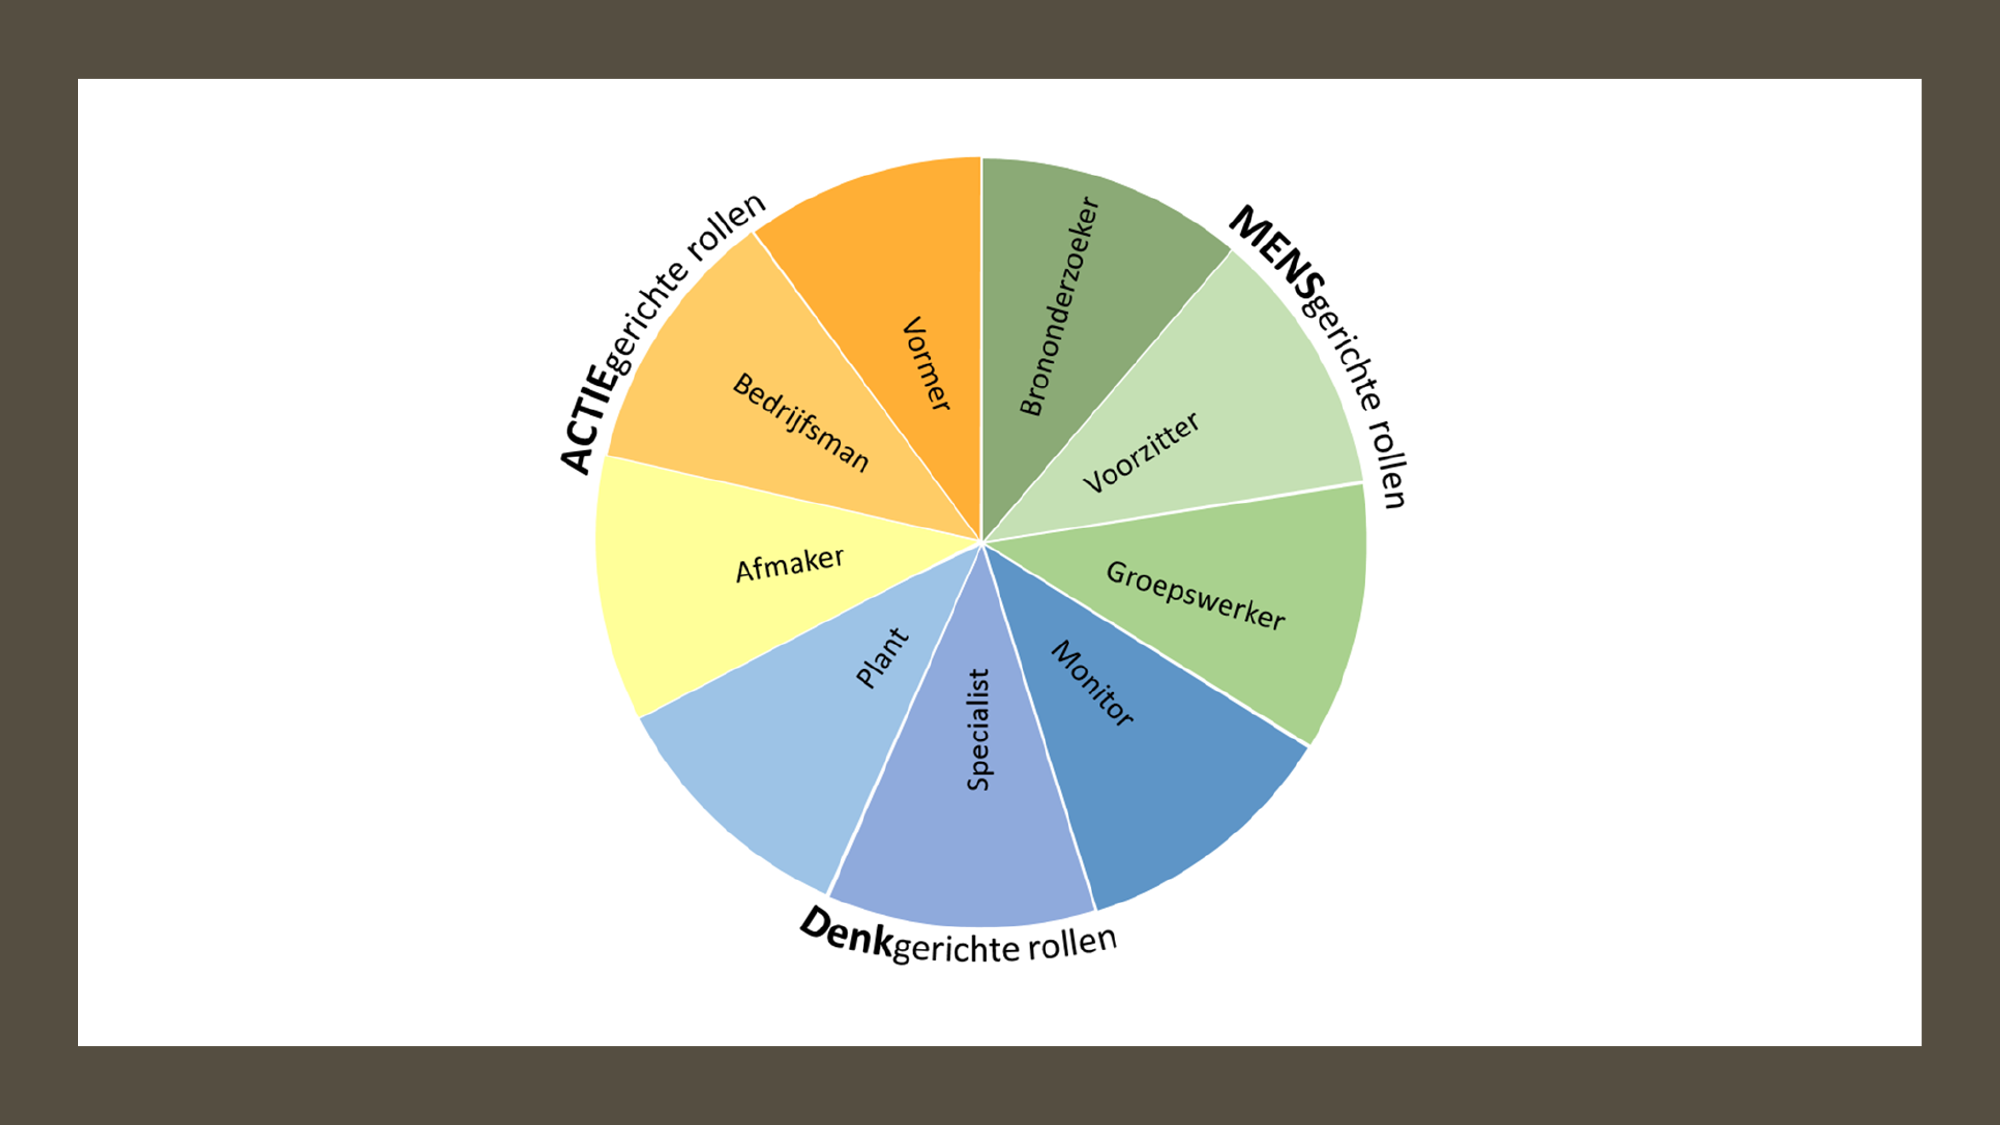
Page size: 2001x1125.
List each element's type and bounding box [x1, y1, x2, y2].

text_box [77, 78, 1923, 1047]
text_box [0, 0, 2000, 1125]
list [201, 105, 1799, 1020]
